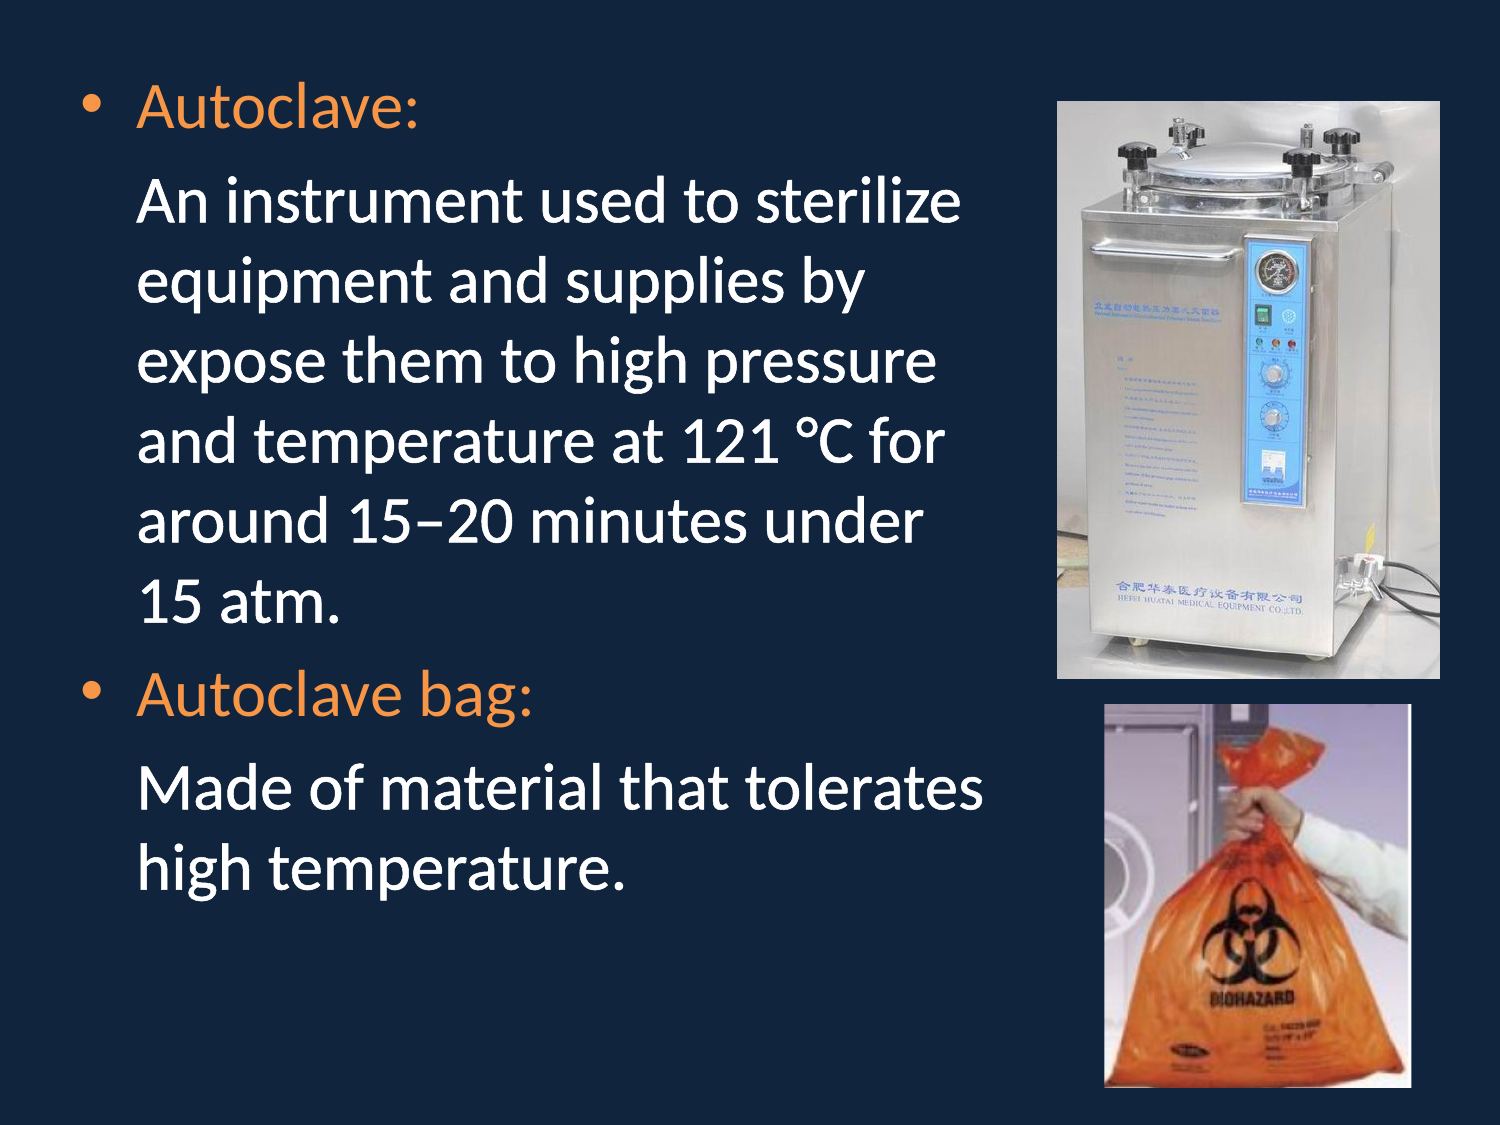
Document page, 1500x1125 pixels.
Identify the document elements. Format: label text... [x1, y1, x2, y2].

picture [1104, 703, 1412, 1088]
picture [1056, 101, 1440, 679]
list Autoclave: An instrument used to sterilize equipment and supplies by expose them to high pressure and temperature at 121 °C for around 15–20 minutes under 15 atm. Autoclave bag: Made of material that tolerates high temperature. [64, 54, 1010, 1083]
